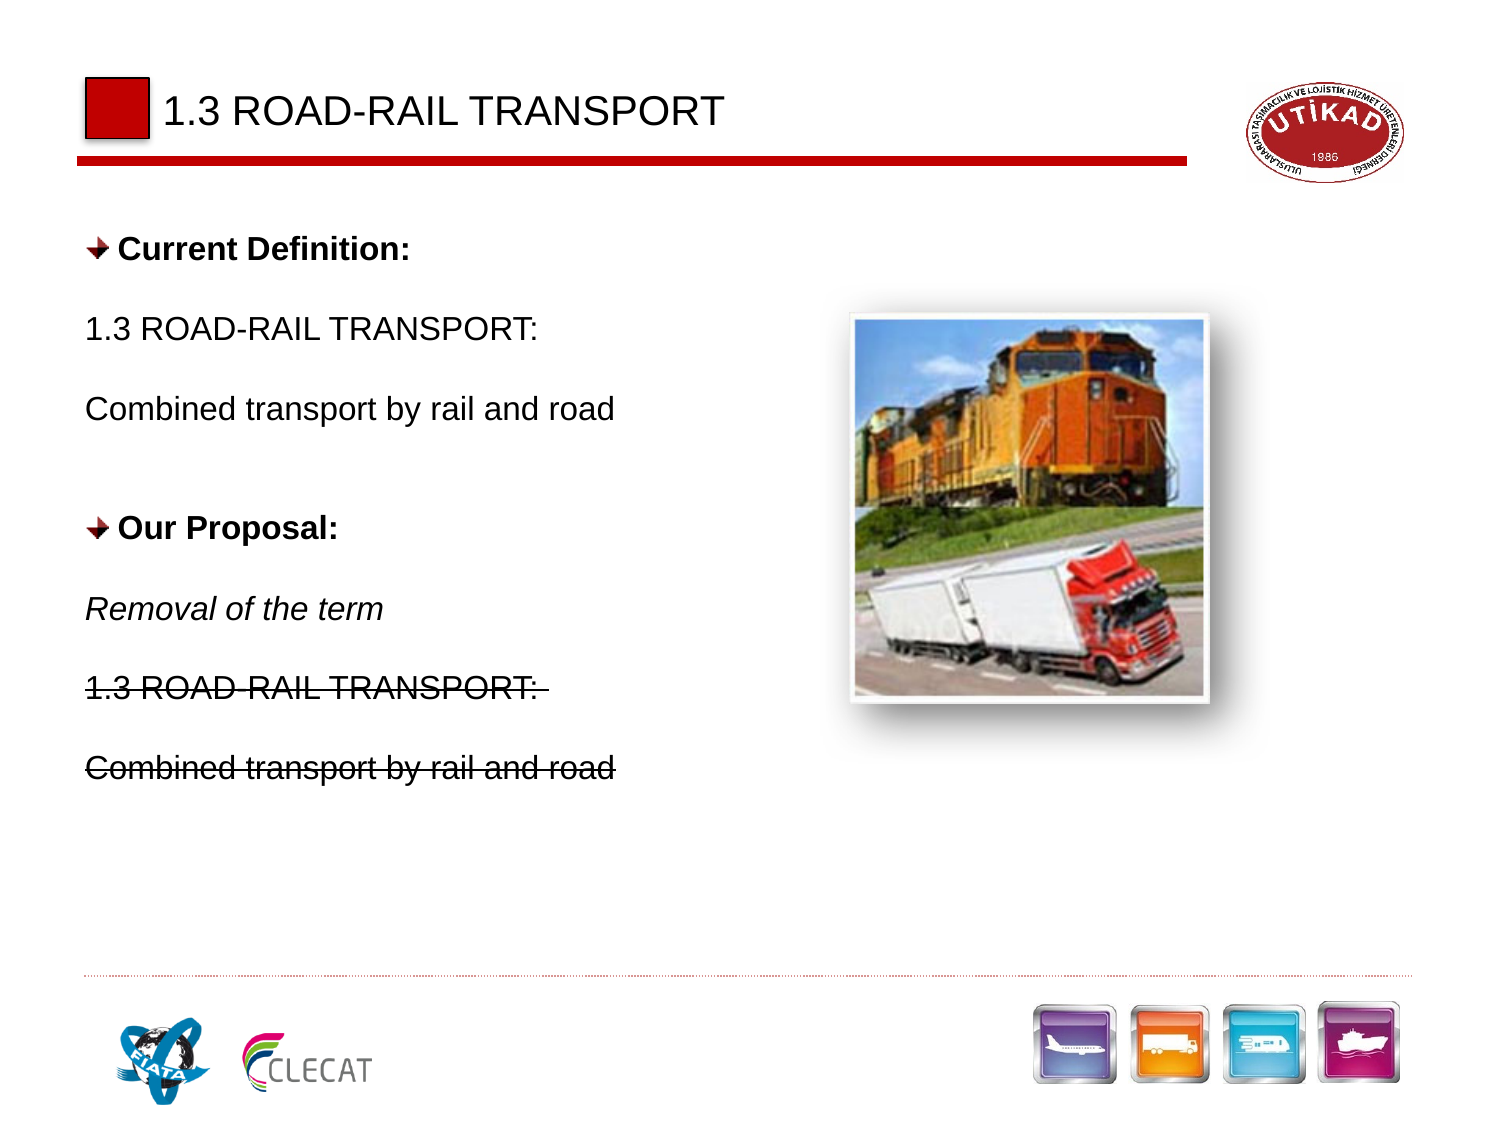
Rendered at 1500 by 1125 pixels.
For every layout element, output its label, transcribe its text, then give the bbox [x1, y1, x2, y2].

text_box 1.3 ROAD-RAIL TRANSPORT [147, 66, 1423, 152]
picture [242, 1033, 372, 1092]
picture [85, 515, 109, 539]
picture [1222, 1003, 1306, 1084]
picture [1033, 1003, 1117, 1084]
picture [1128, 1003, 1211, 1084]
picture [1316, 1001, 1400, 1083]
picture [85, 235, 109, 259]
text_box Current Definition: 1.3 ROAD-RAIL TRANSPORT: Combined transport by rail and road Our Proposal: Removal of the term 1.3 ROAD-RAIL TRANSPORT: Combined transport by rail and road [70, 174, 1383, 834]
picture [1246, 152, 1404, 183]
picture [106, 1005, 219, 1117]
picture [849, 312, 1210, 704]
